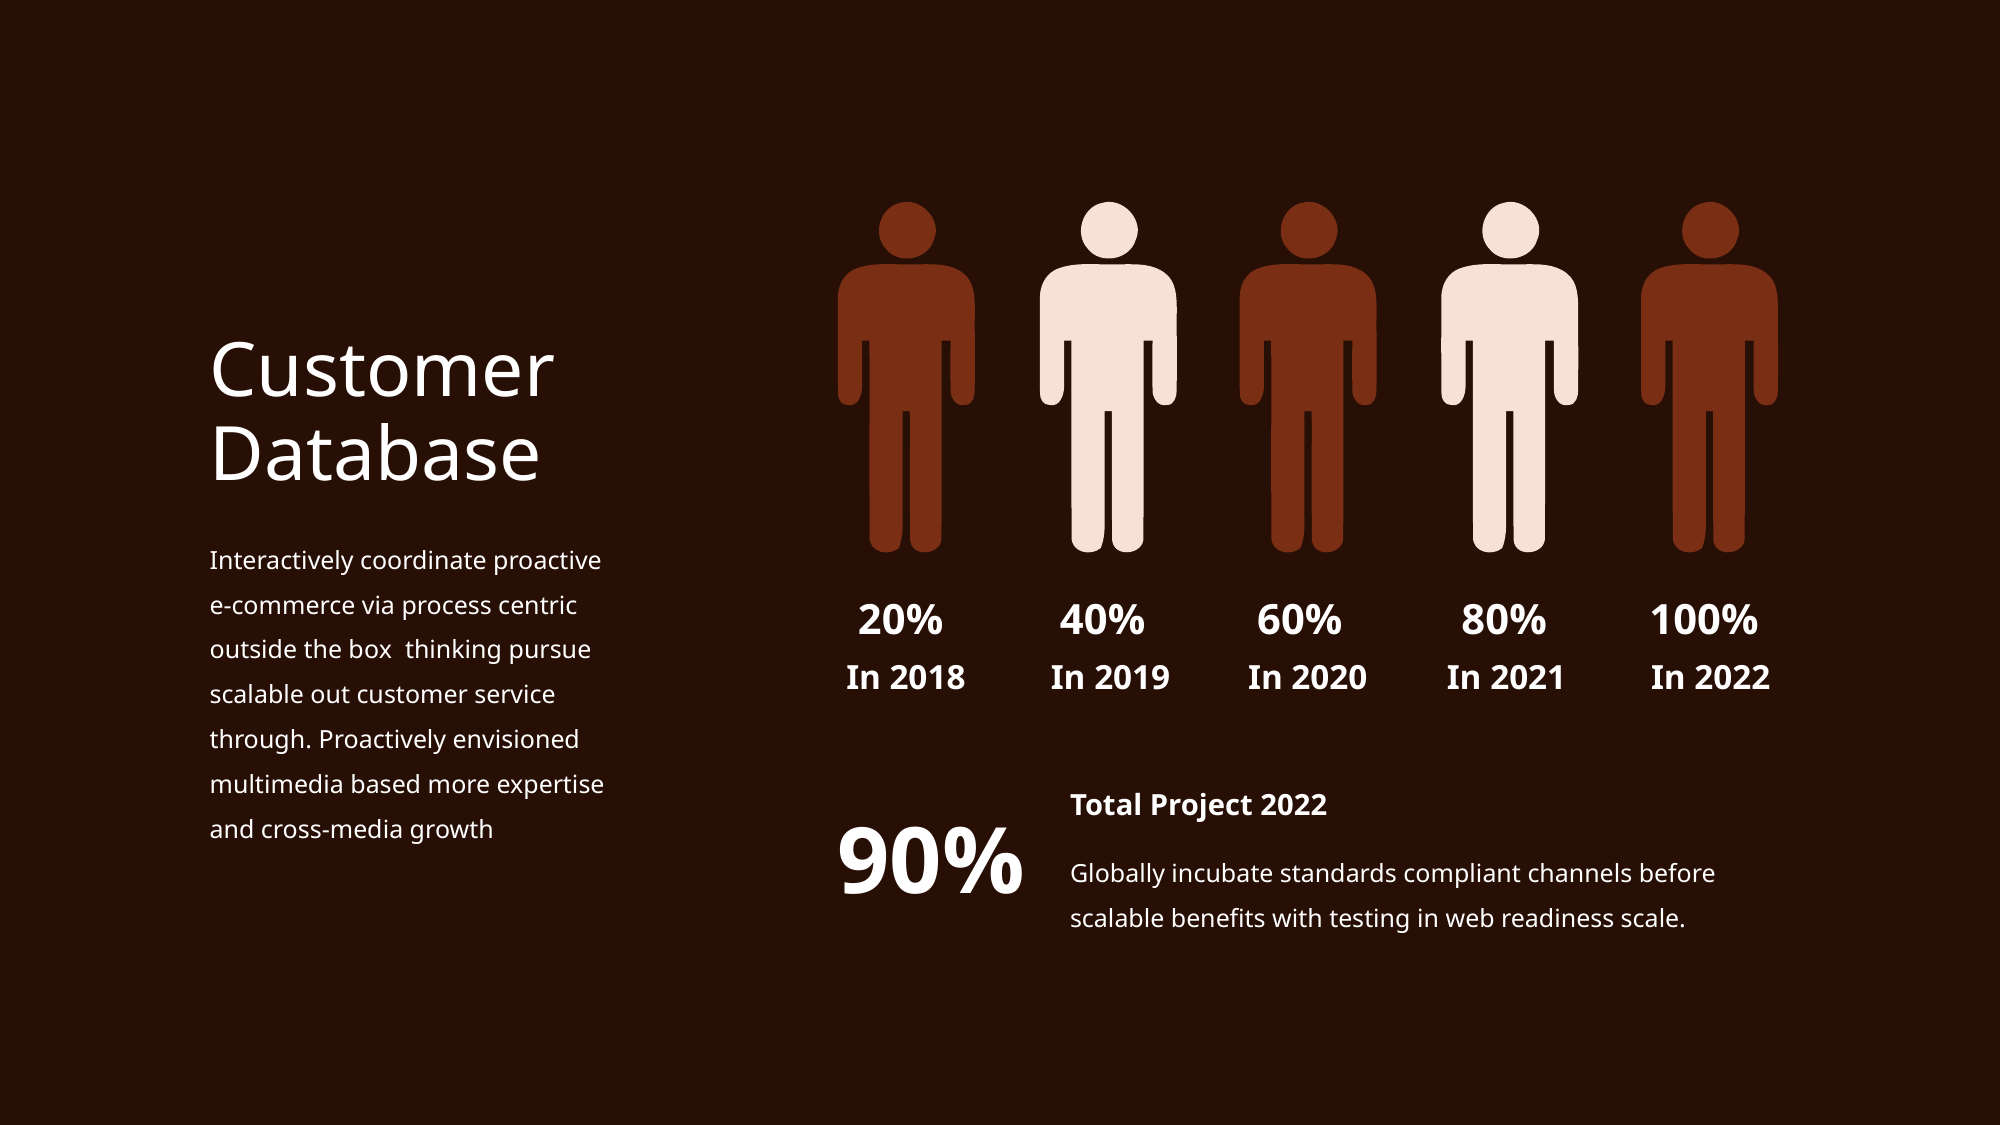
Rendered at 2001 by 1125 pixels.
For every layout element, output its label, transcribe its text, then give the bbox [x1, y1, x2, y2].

text_box In 2019 [1031, 656, 1191, 697]
text_box In 2018 [826, 656, 986, 697]
text_box 80% [1430, 592, 1590, 644]
text_box Interactively coordinate proactive e-commerce via process centric outside the box thinking pursue scalable out customer service through. Proactively envisioned multimedia based more expertise and cross-media growth [209, 529, 614, 844]
text_box In 2020 [1228, 656, 1388, 697]
text_box 40% [1028, 592, 1188, 644]
text_box 100% [1629, 592, 1789, 644]
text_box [1069, 785, 1789, 929]
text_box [1440, 196, 1579, 559]
text_box In 2022 [1631, 656, 1791, 697]
text_box Customer Database [209, 328, 614, 496]
text_box 60% [1225, 592, 1385, 644]
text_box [837, 196, 976, 559]
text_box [1239, 196, 1377, 559]
text_box 20% [826, 592, 986, 644]
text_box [1039, 196, 1178, 559]
text_box In 2021 [1427, 656, 1587, 697]
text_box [1640, 196, 1779, 559]
text_box 90% [837, 801, 1045, 912]
